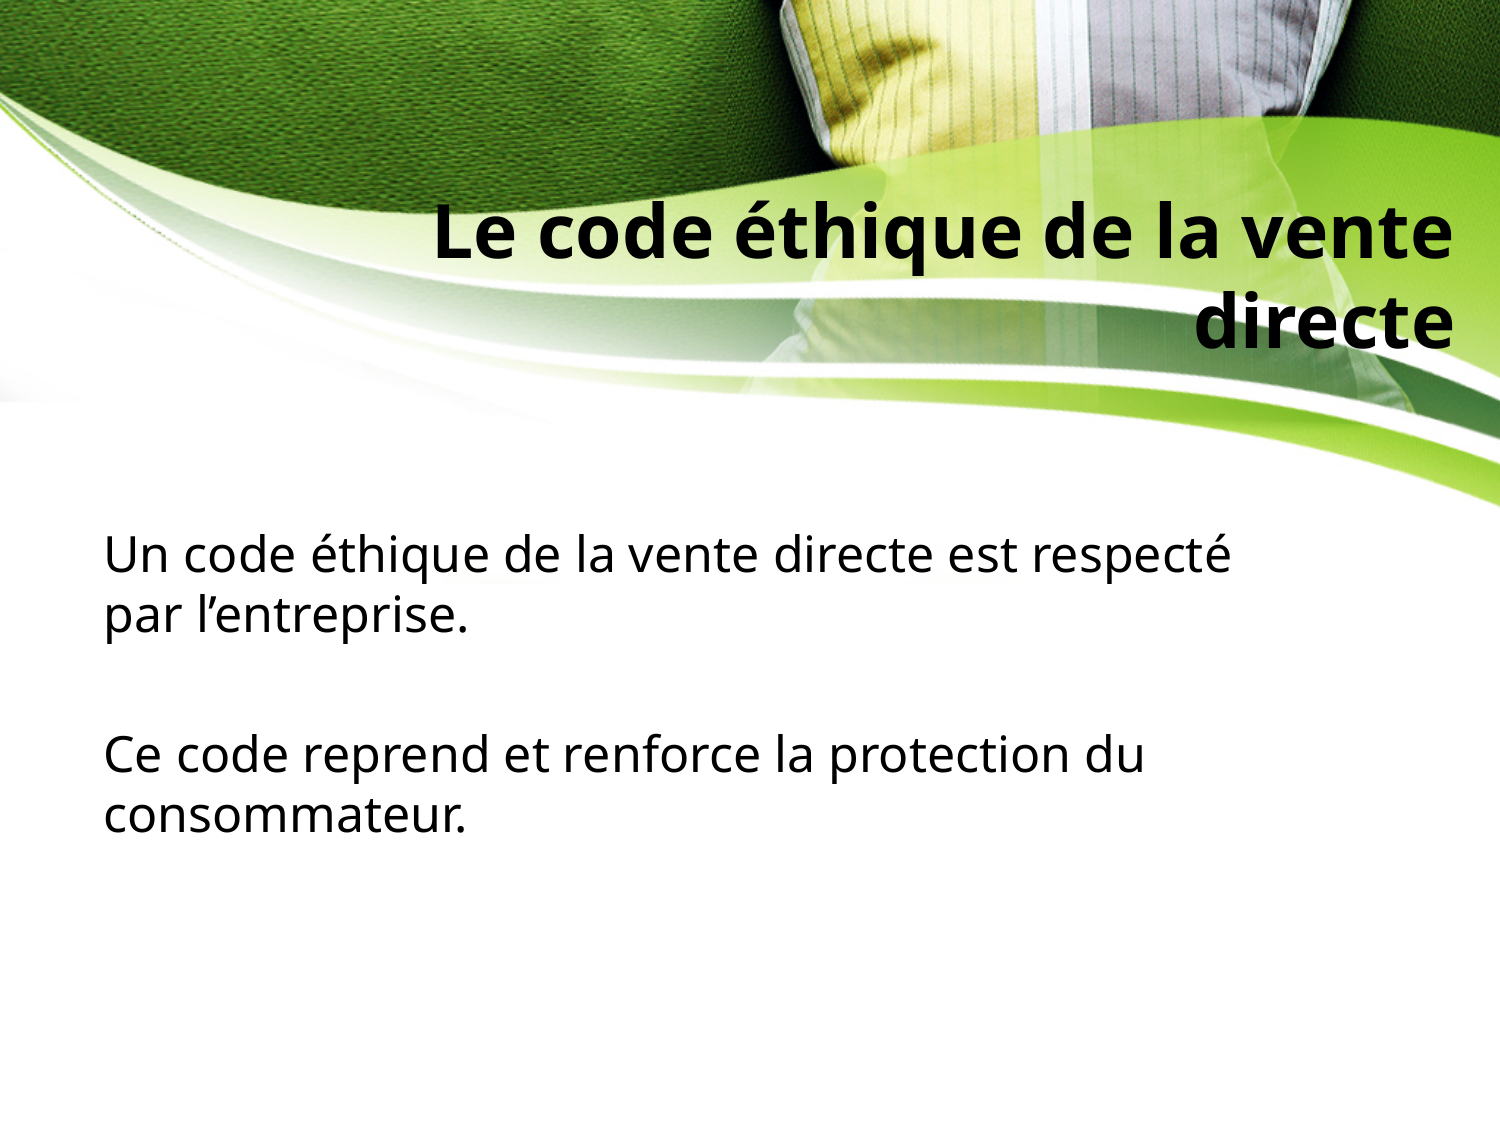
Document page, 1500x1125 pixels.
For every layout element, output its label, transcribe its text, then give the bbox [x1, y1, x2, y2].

list Un code éthique de la vente directe est respecté par l’entreprise. Ce code reprend et renforce la protection du consommateur. [88, 515, 1306, 1106]
title Le code éthique de la vente directe [253, 231, 1471, 315]
picture [0, 0, 1500, 1125]
